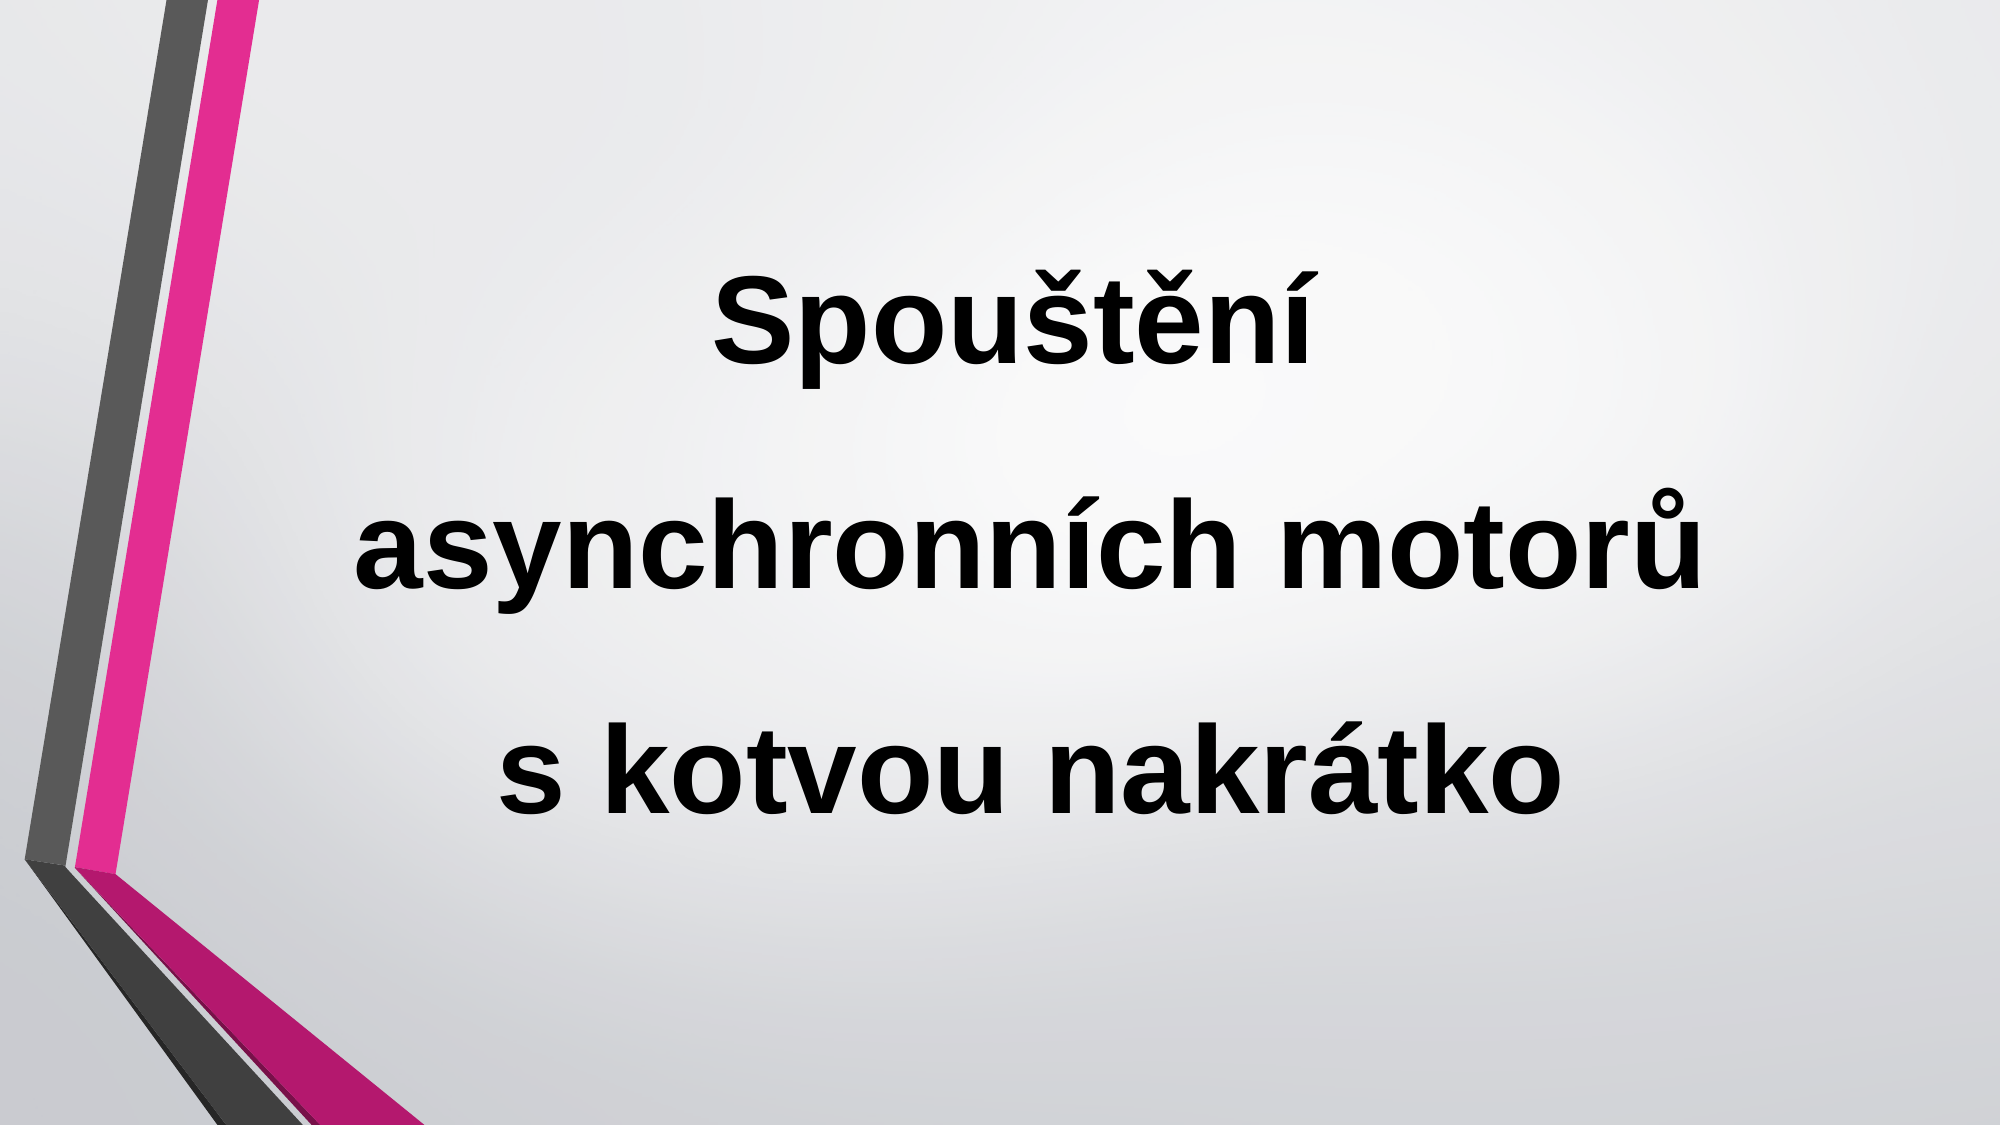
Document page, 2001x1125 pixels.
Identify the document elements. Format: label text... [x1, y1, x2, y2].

title Spouštění asynchronních motorů s kotvou nakrátko [168, 392, 1894, 610]
